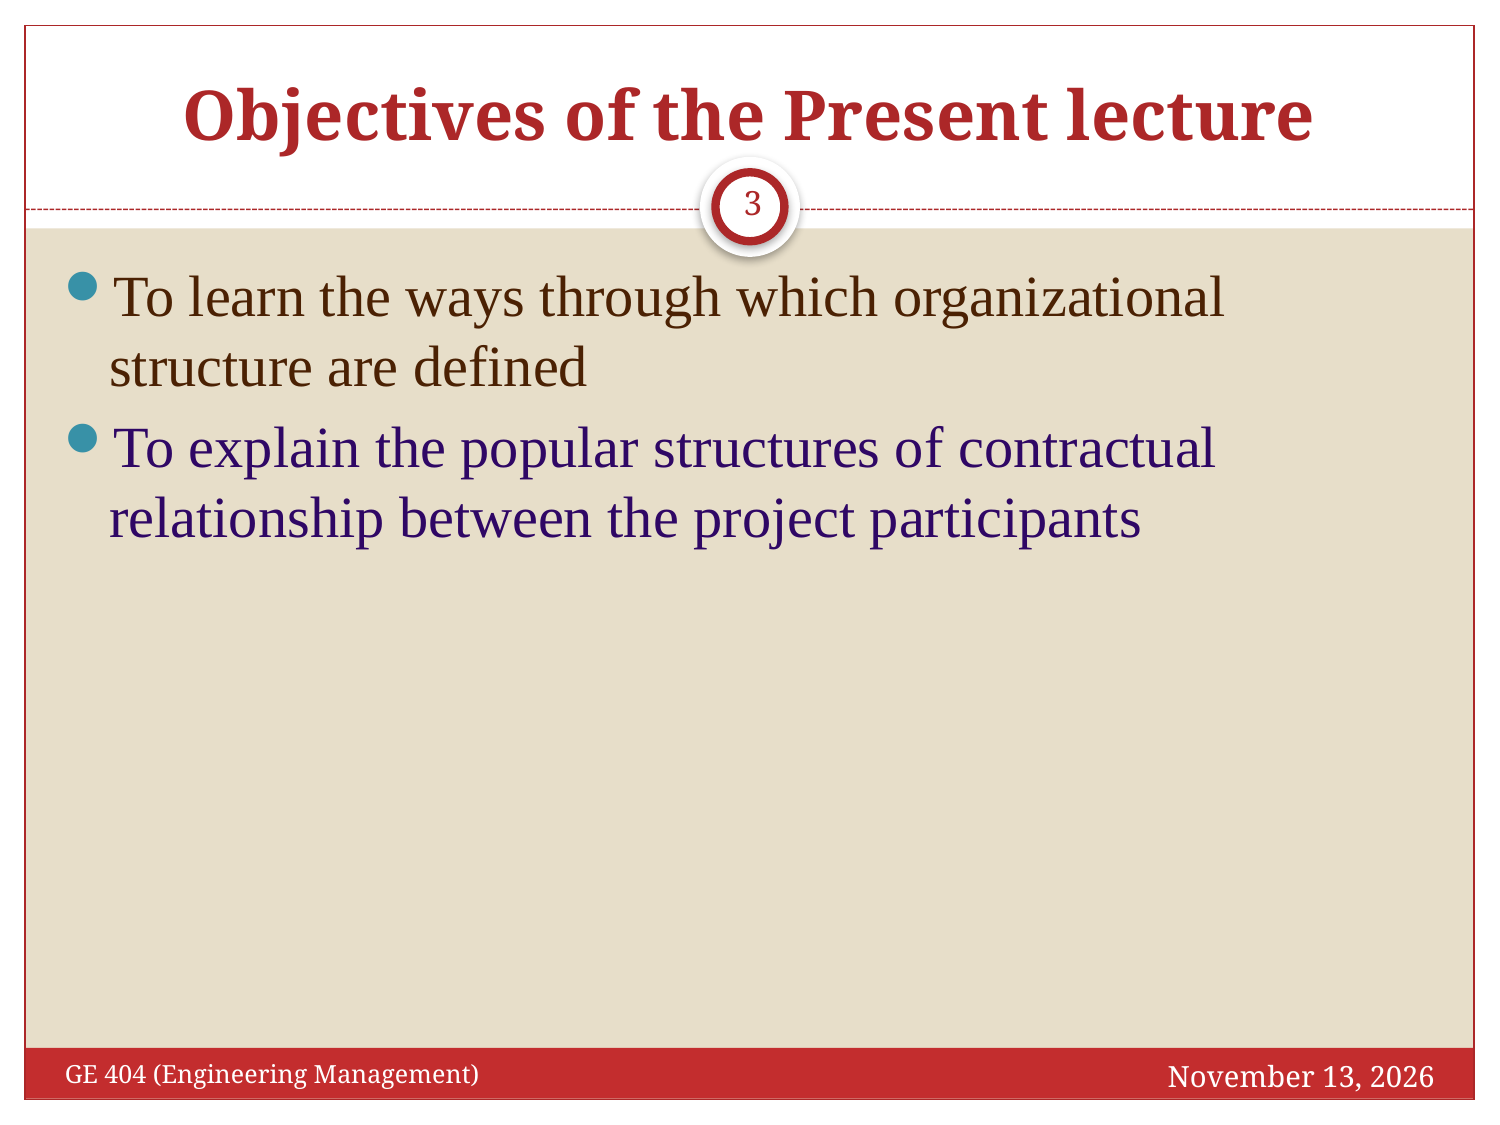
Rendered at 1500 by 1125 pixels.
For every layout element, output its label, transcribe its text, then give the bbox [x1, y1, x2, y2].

footer GE 404 (Engineering Management) [50, 1051, 638, 1112]
title Objectives of the Present lecture [49, 37, 1450, 162]
slide_number 3 [715, 168, 791, 241]
list To learn the ways through which organizational structure are defined To explain the popular structures of contractual relationship between the project participants [49, 250, 1445, 1001]
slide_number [950, 1050, 1450, 1111]
